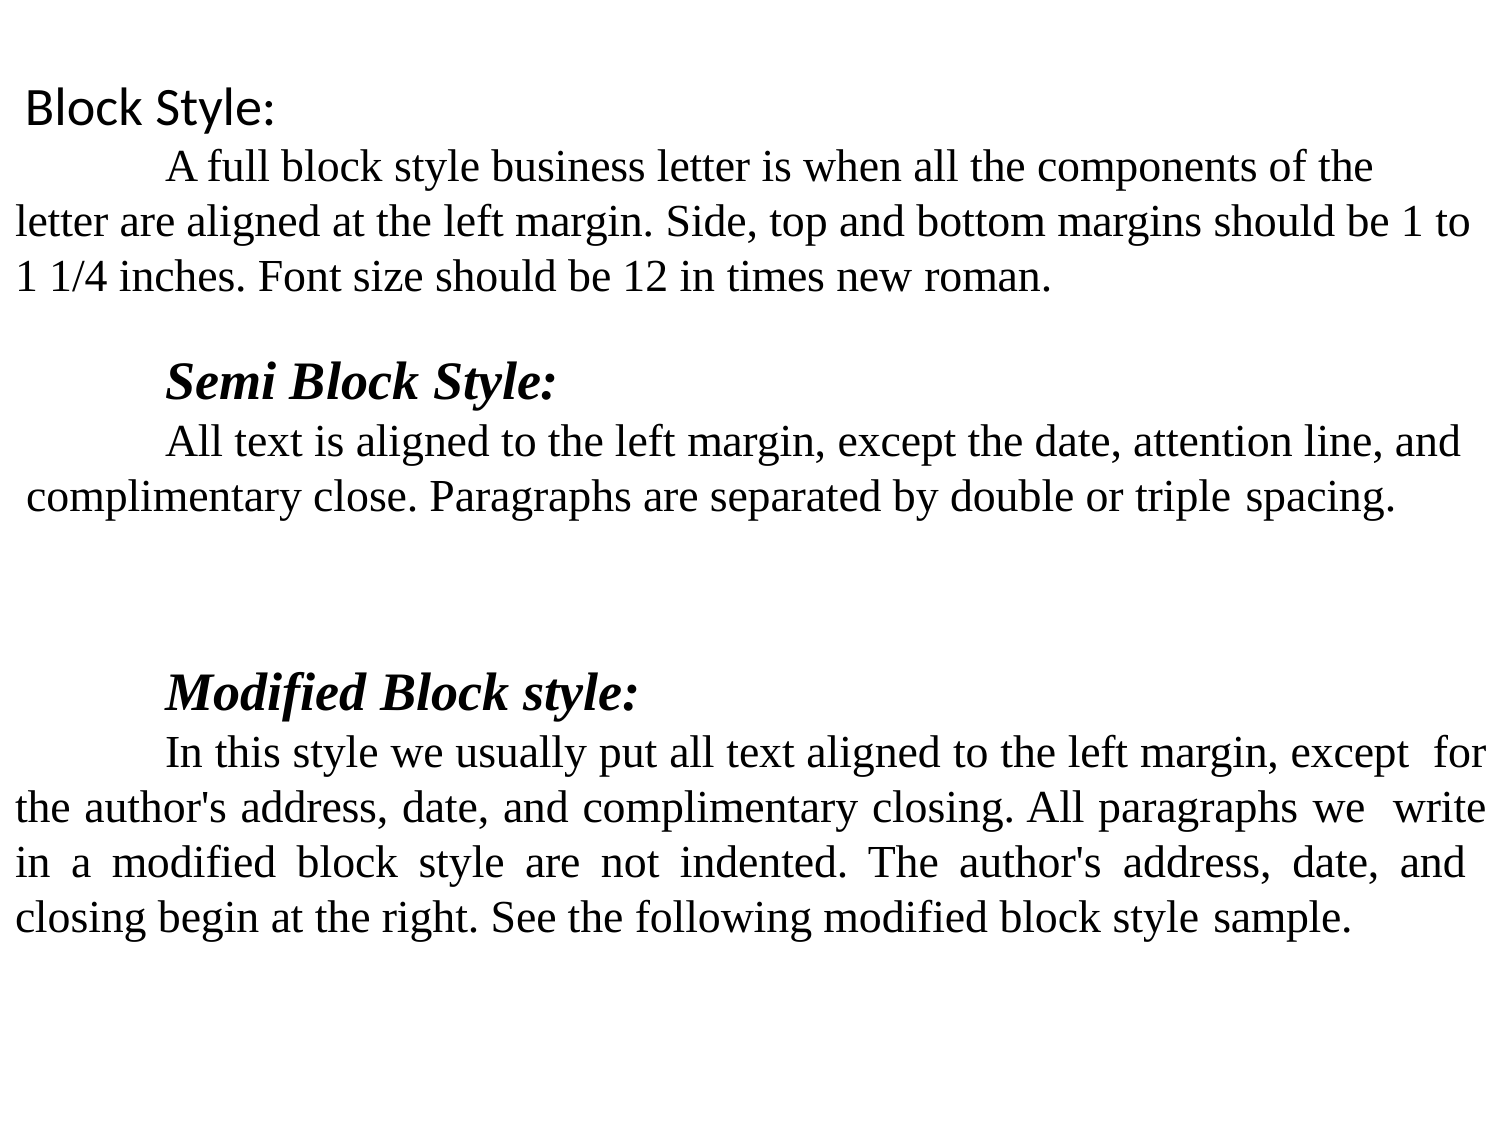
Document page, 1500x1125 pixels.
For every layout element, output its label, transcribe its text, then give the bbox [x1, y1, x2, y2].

text_box A full block style business letter is when all the components of the letter are aligned at the left margin. Side, top and bottom margins should be 1 to 1 1/4 inches. Font size should be 12 in times new roman. Semi Block Style: All text is aligned to the left margin, except the date, attention line, and complimentary close. Paragraphs are separated by double or triple spacing. Modified Block style: In this style we usually put all text aligned to the left margin, except for the author's address, date, and complimentary closing. All paragraphs we write in a modified block style are not indented. The author's address, date, and closing begin at the right. See the following modified block style sample. [12, 133, 1488, 942]
title Block Style: [12, 8, 287, 133]
